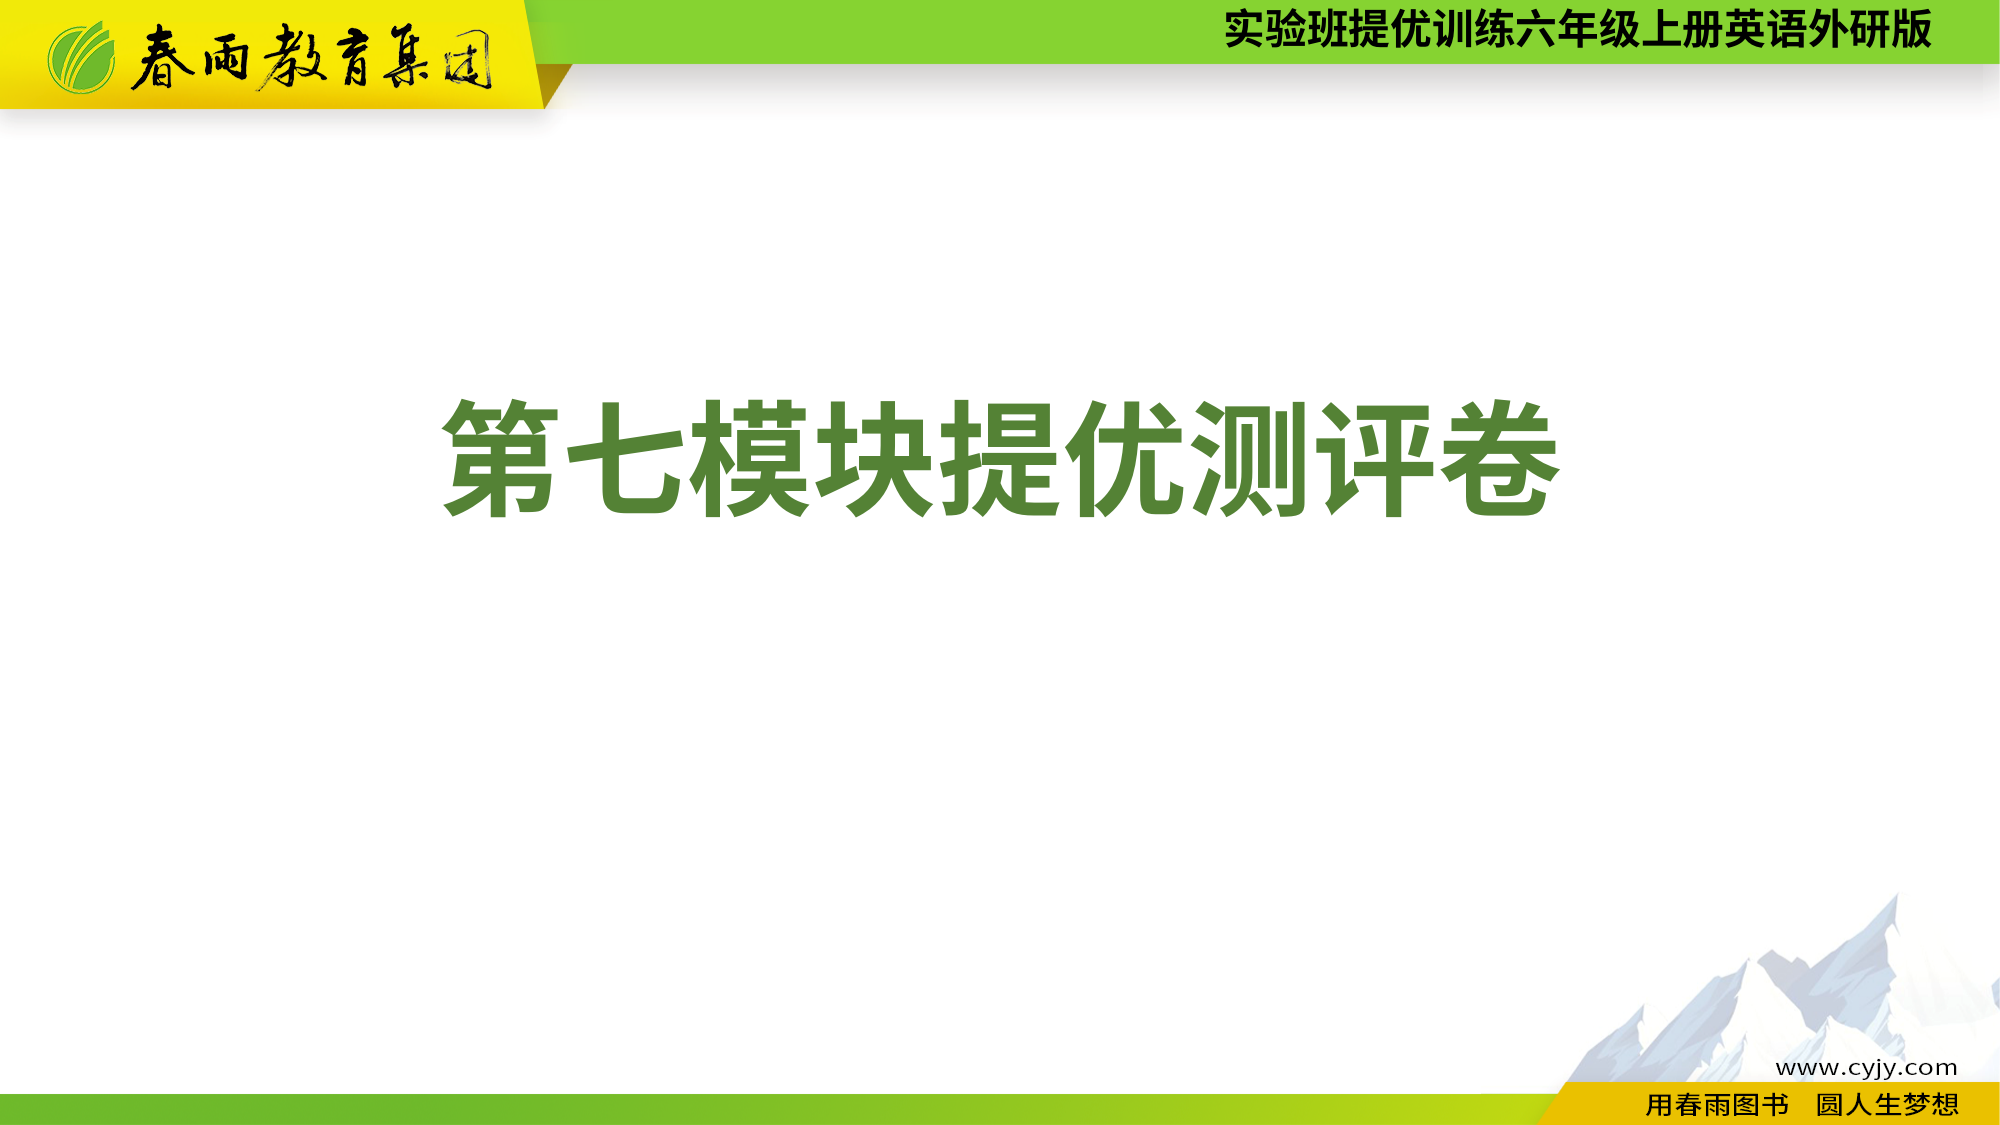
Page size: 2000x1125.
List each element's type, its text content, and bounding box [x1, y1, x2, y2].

picture [0, 539, 2000, 1125]
text_box 第七模块提优测评卷 [0, 298, 2000, 539]
picture [0, 0, 2000, 298]
